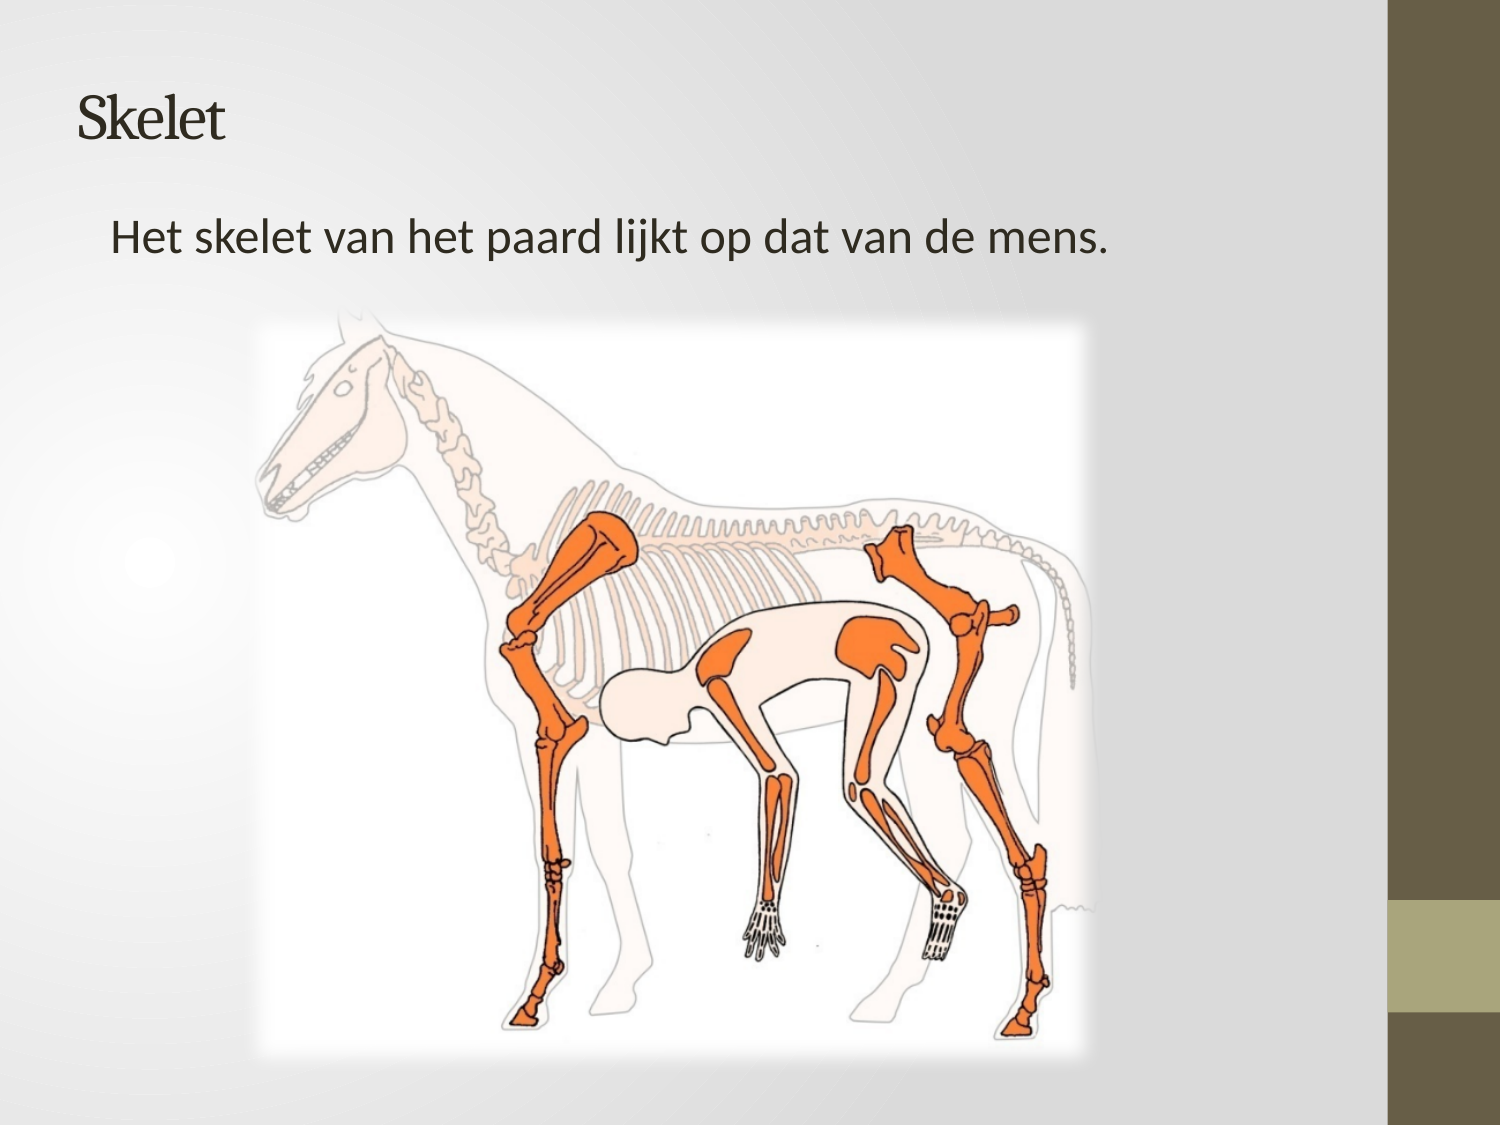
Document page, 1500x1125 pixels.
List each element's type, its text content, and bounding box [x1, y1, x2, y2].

list Het skelet van het paard lijkt op dat van de mens. [76, 196, 1448, 834]
title Skelet [63, 66, 1364, 161]
picture [238, 304, 1105, 1076]
